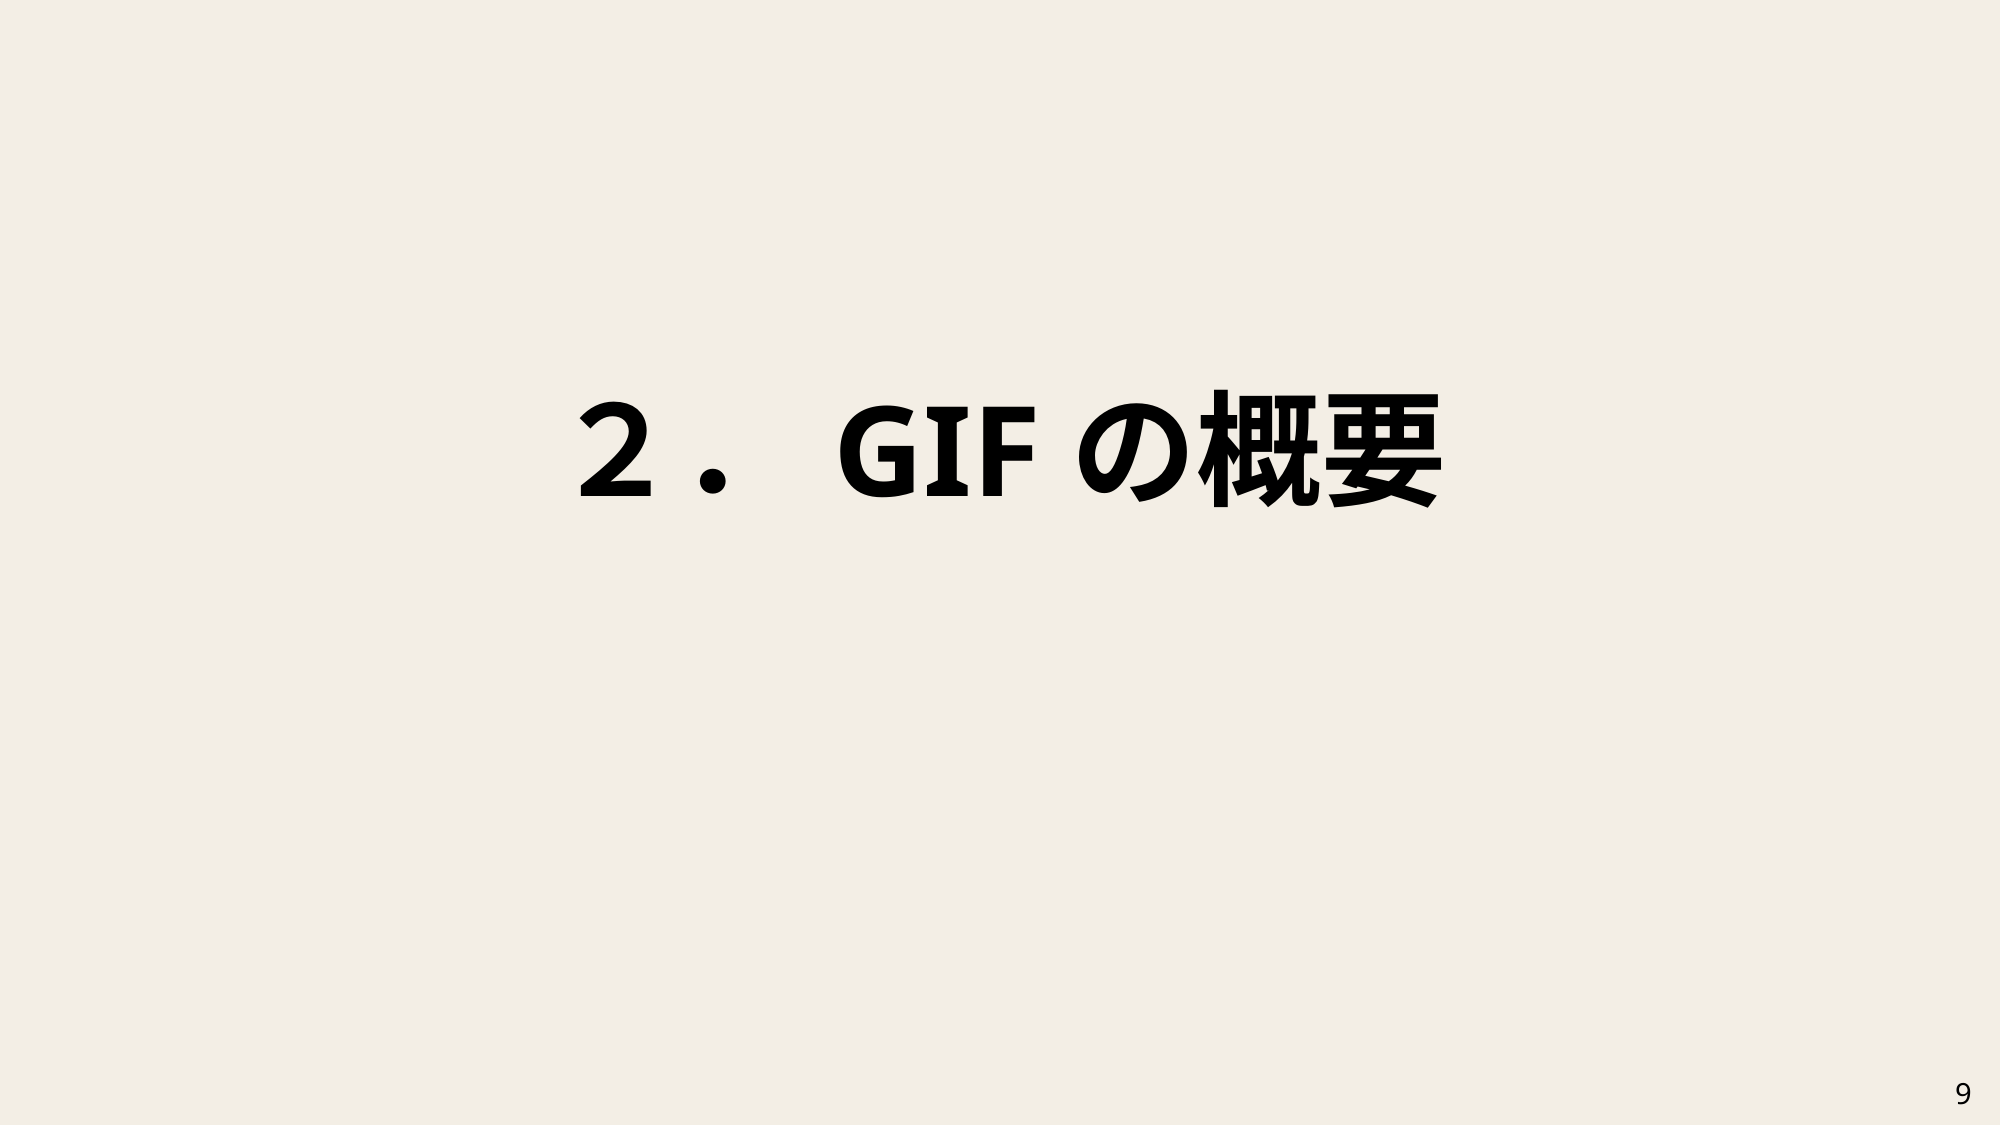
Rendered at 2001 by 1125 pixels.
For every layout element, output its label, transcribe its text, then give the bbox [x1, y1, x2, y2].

title ２．GIFの概要 [0, 326, 2000, 563]
text_box 9 [1879, 1067, 1987, 1118]
